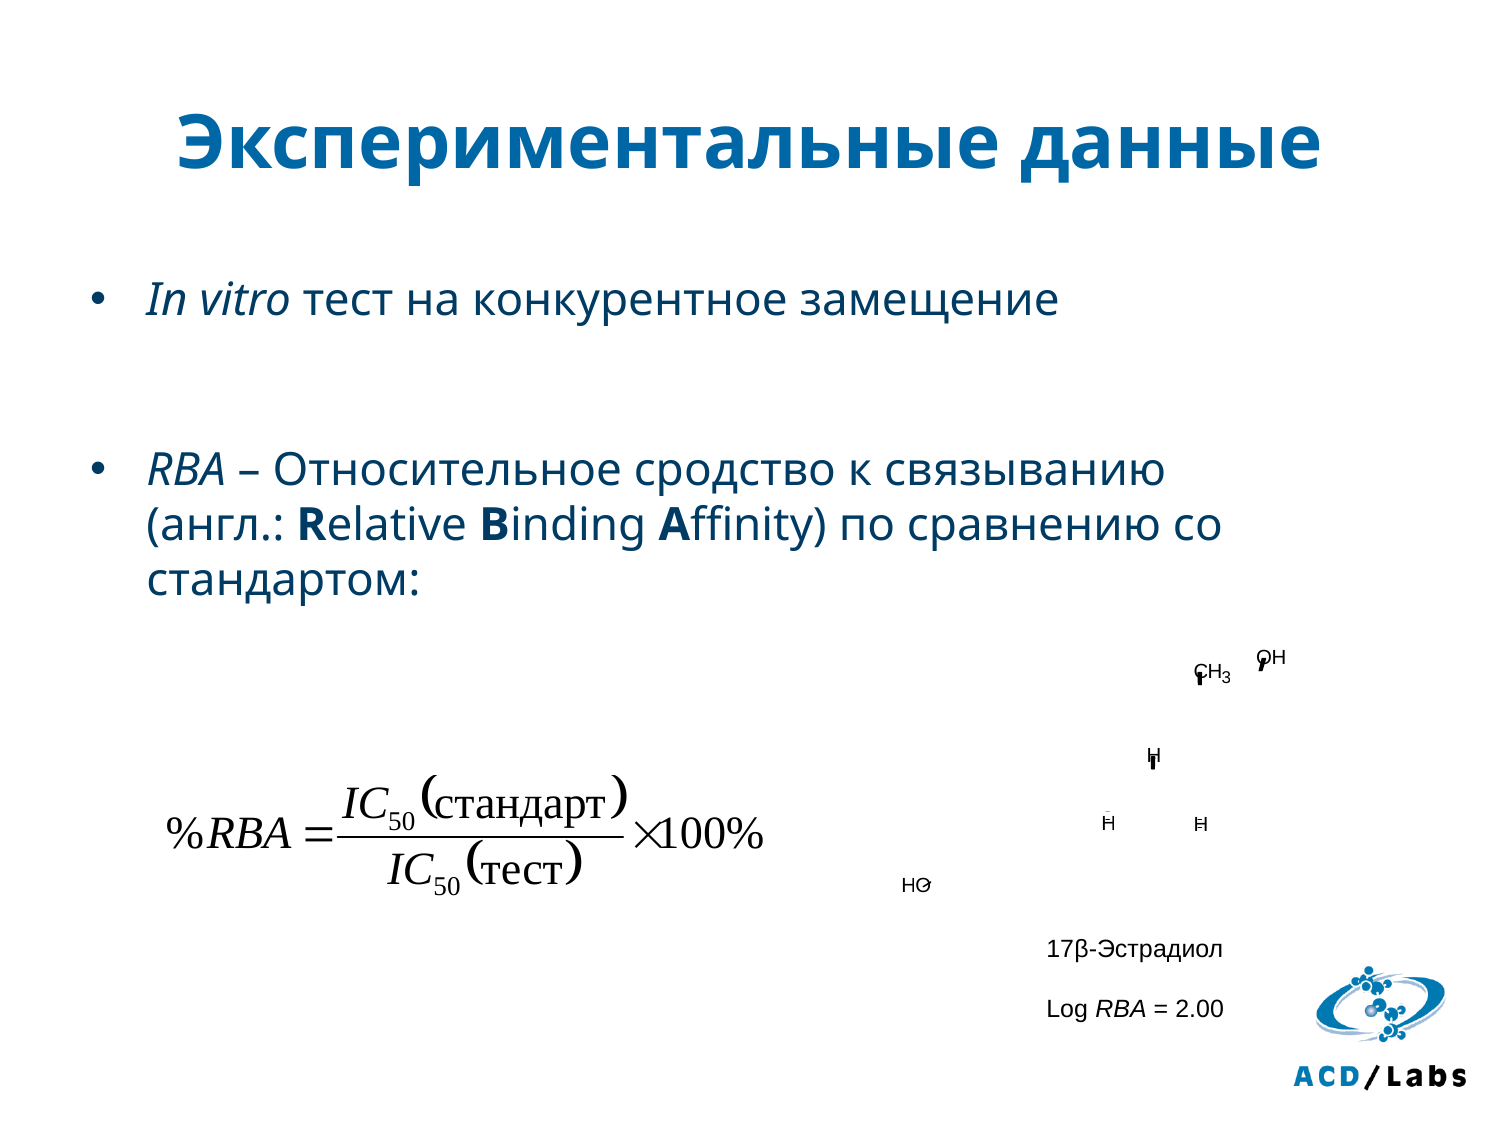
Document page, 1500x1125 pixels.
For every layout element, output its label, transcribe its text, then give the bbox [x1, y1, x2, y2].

picture [832, 597, 1372, 948]
picture [1385, 1006, 1397, 1012]
list In vitro тест на конкурентное замещение RBA – Относительное сродство к связыванию (англ.: Relative Binding Affinity) по сравнению со стандартом: [74, 262, 1426, 1006]
title Экспериментальные данные [74, 44, 1426, 233]
picture [1293, 964, 1471, 1101]
text_box 17β-Эстрадиол Log RBA = 2.00 [1031, 955, 1240, 1030]
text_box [159, 774, 773, 907]
